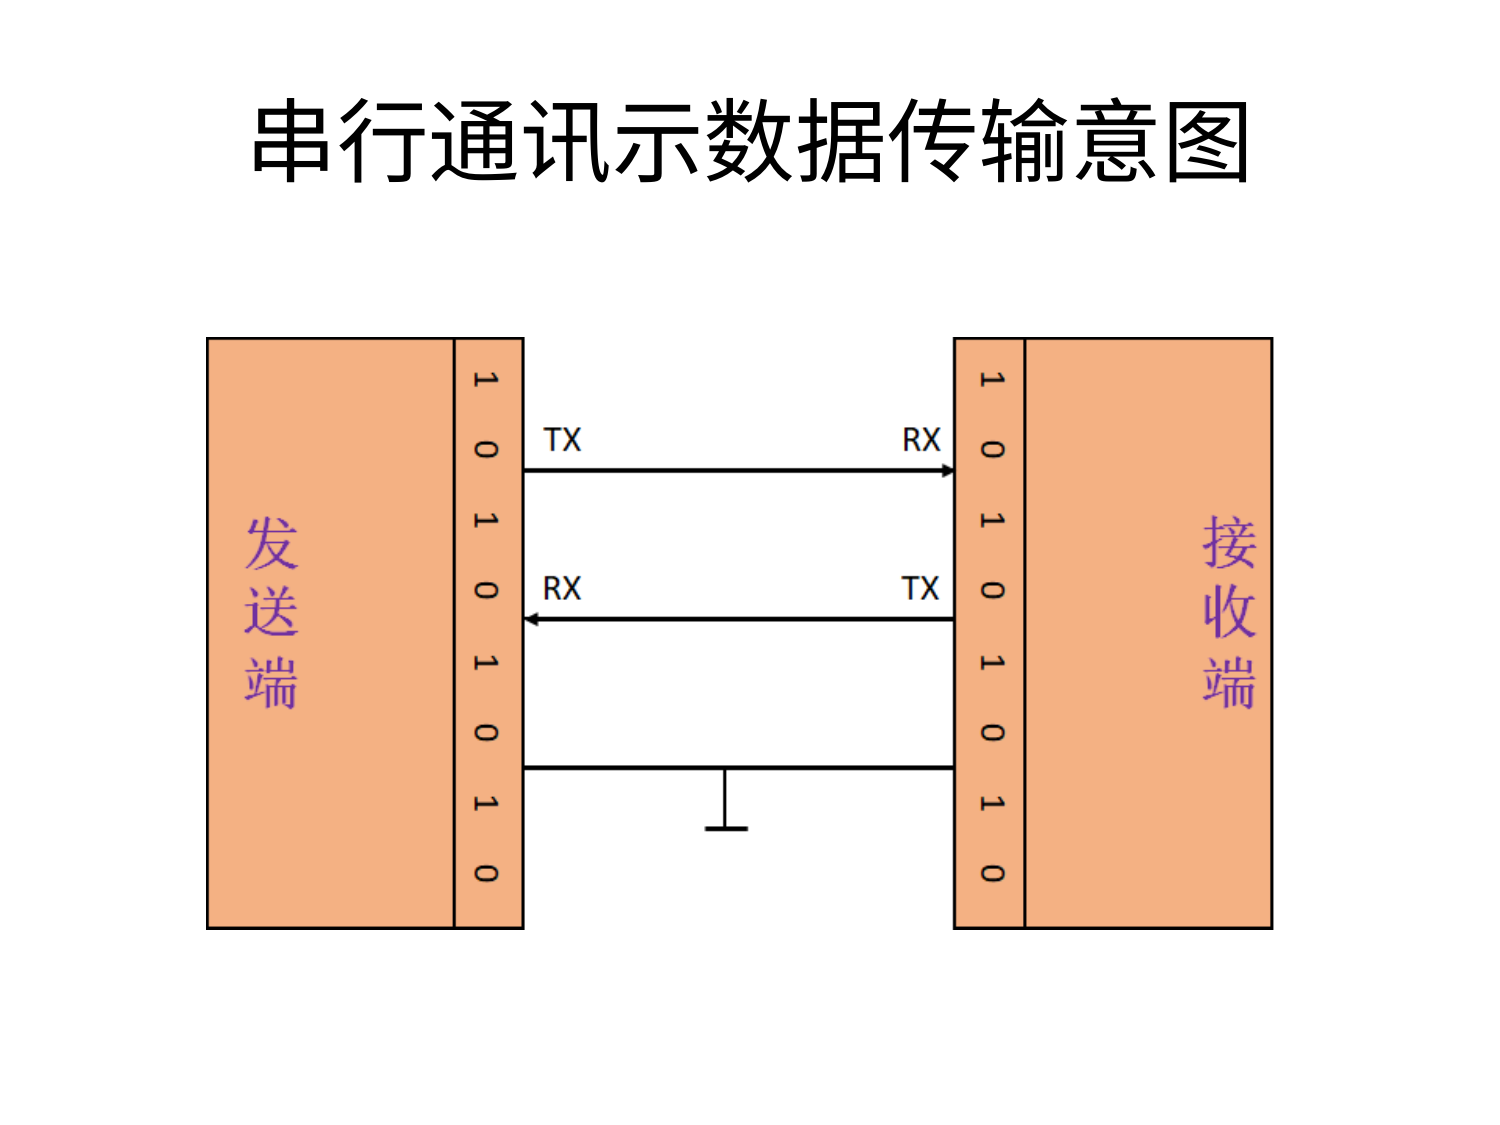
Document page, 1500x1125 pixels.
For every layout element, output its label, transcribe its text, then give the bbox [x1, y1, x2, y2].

title 串行通讯示数据传输意图 [74, 44, 1426, 233]
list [206, 337, 1294, 930]
